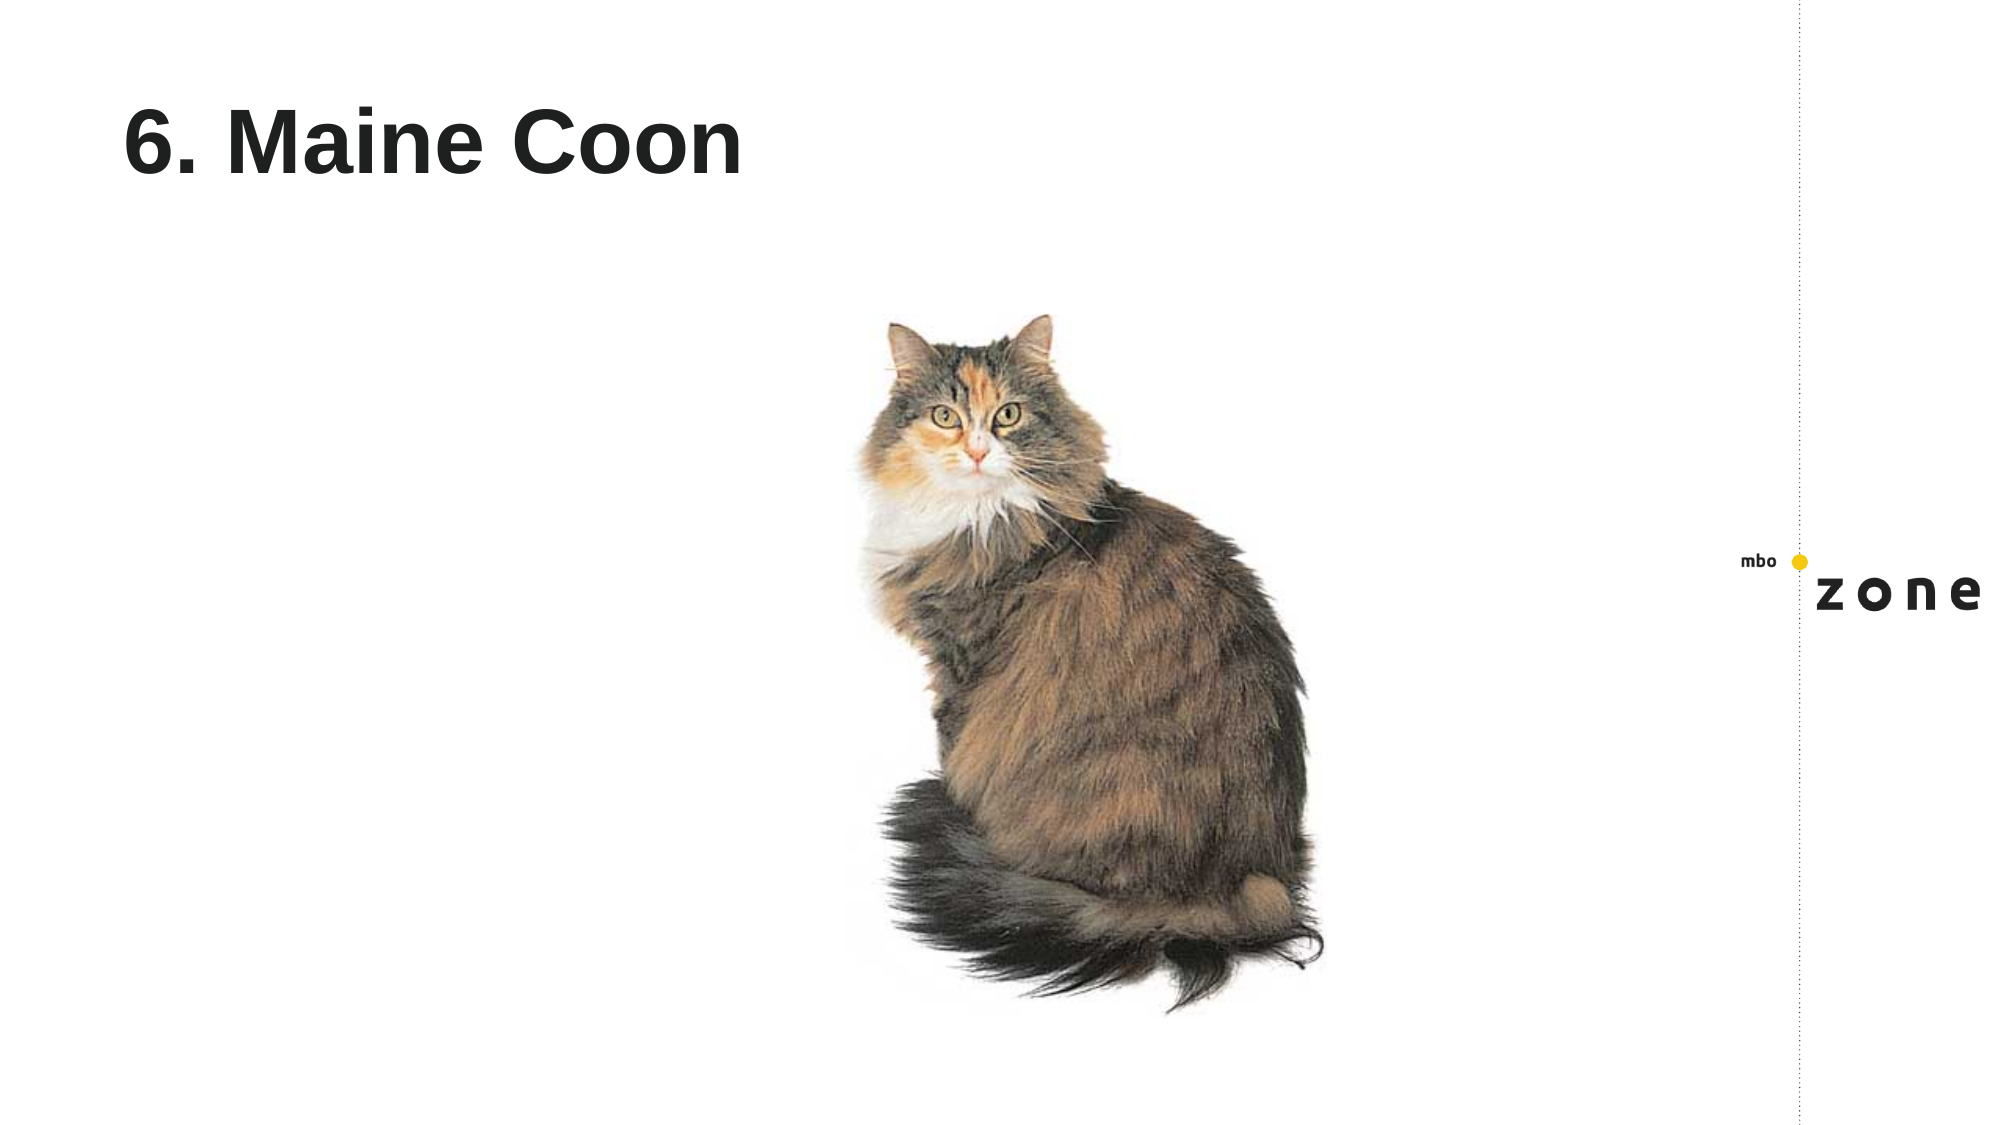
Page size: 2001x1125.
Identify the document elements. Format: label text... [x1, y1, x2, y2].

title 6. Maine Coon [124, 94, 1607, 272]
picture [846, 314, 1327, 1018]
picture [1596, 0, 2001, 1125]
